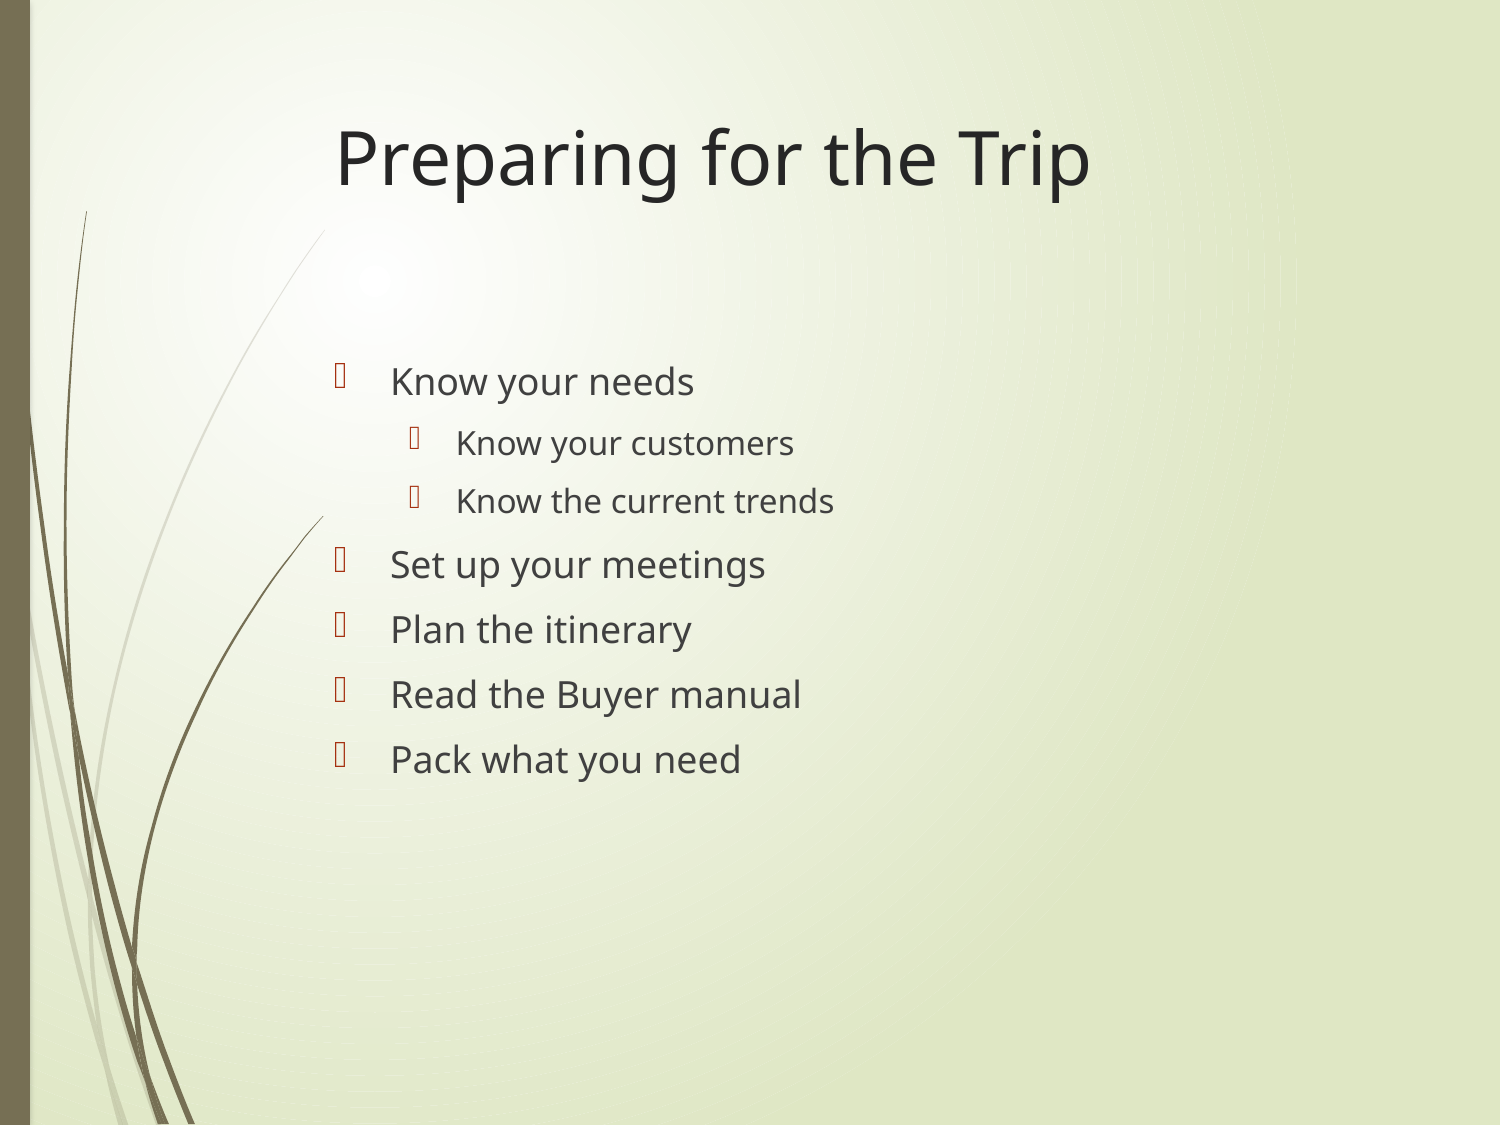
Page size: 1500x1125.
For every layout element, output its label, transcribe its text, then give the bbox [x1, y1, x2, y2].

list Know your needs Know your customers Know the current trends Set up your meetings Plan the itinerary Read the Buyer manual Pack what you need [318, 350, 1400, 988]
title Preparing for the Trip [319, 102, 1400, 313]
